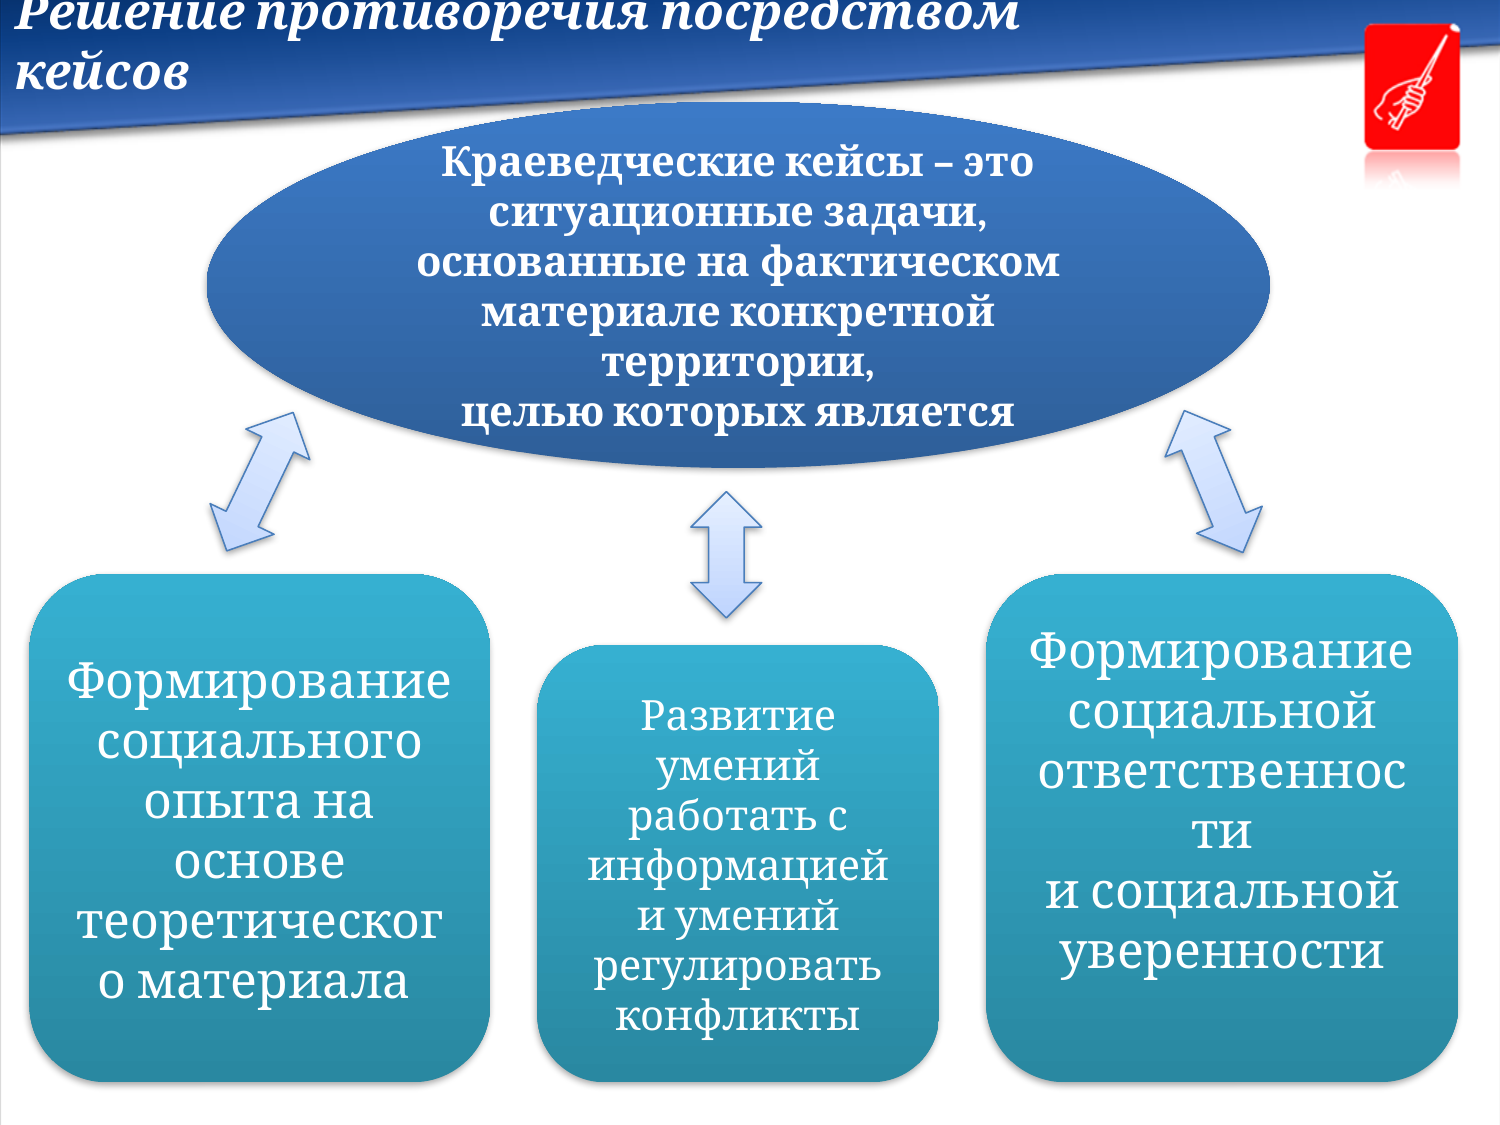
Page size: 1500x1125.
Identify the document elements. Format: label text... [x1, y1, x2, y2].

text_box Формирование социальной ответственности и социальной уверенности [986, 574, 1459, 1083]
text_box [1164, 409, 1263, 554]
text_box Формирование социального опыта на основе теоретического материала [29, 574, 491, 1083]
title Решение противоречия посредством кейсов [0, 0, 1176, 79]
text_box Развитие умений работать с информацией и умений регулировать конфликты [537, 645, 940, 1083]
picture [0, 0, 1500, 1125]
text_box Краеведческие кейсы – это ситуационные задачи, основанные на фактическом материале конкретной территории, целью которых является [206, 101, 1270, 469]
text_box [690, 491, 763, 619]
text_box [209, 411, 311, 552]
